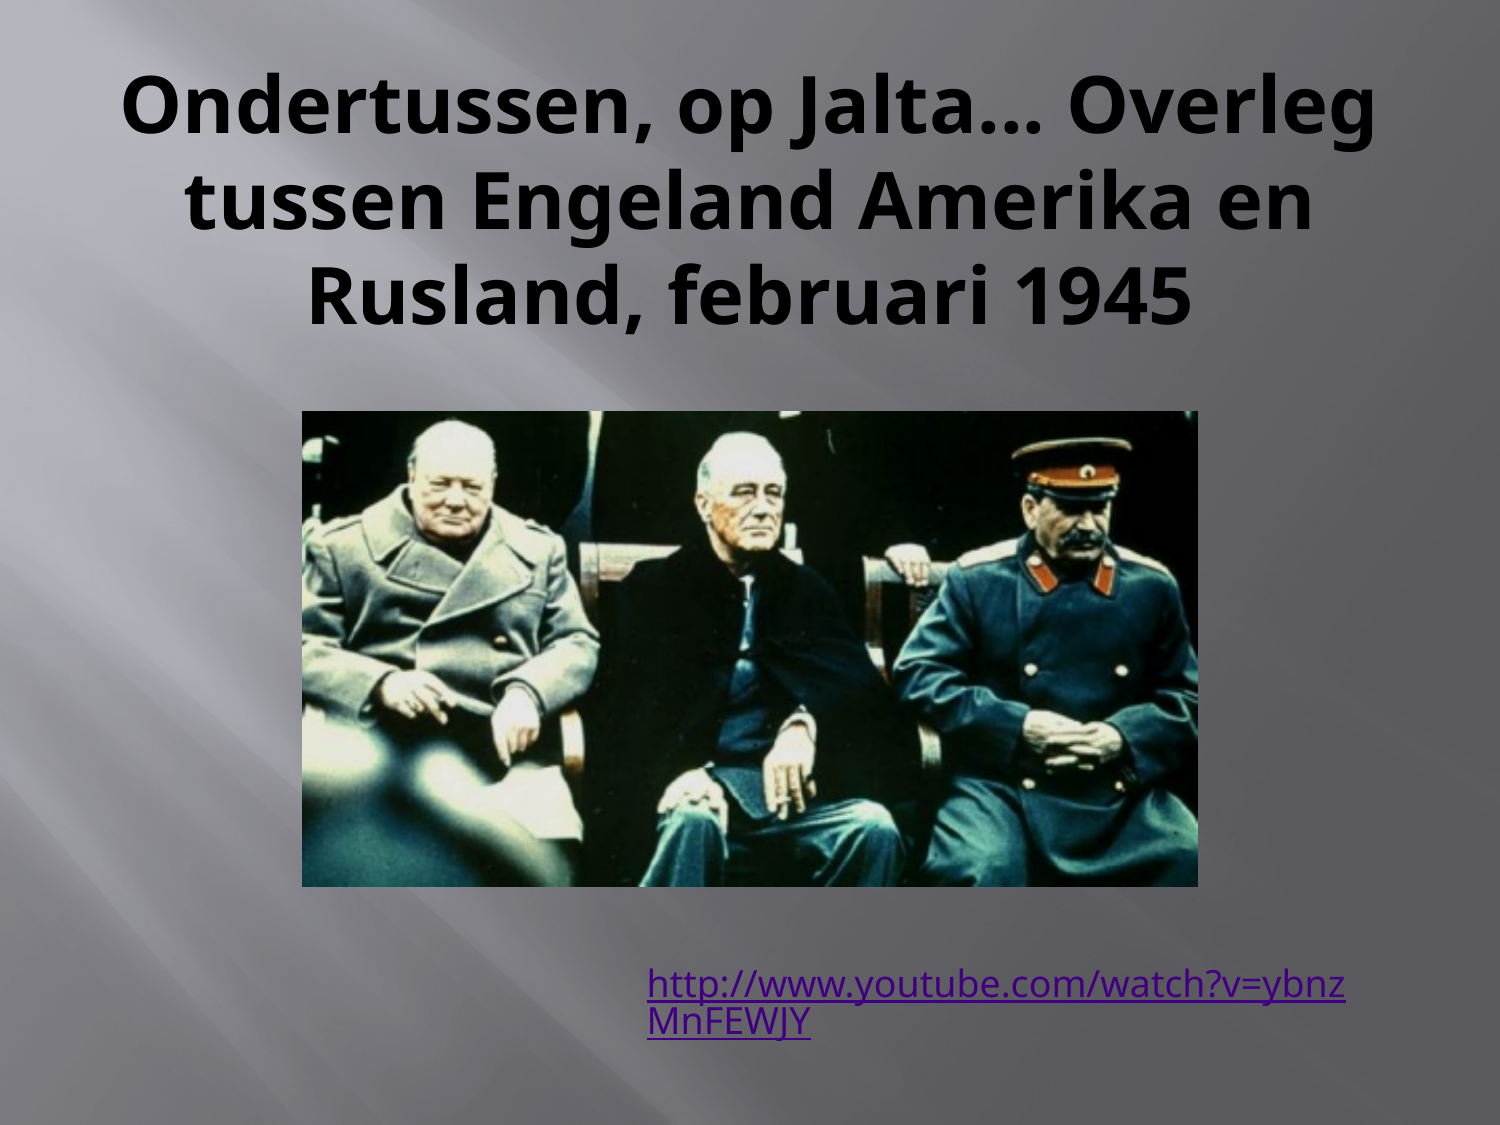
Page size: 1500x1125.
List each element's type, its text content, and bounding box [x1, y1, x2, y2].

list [301, 410, 1199, 887]
text_box http://www.youtube.com/watch?v=ybnzMnFEWJY [631, 952, 1382, 1063]
title Ondertussen, op Jalta... Overleg tussen Engeland Amerika en Rusland, februari 1945 [75, 45, 1425, 350]
